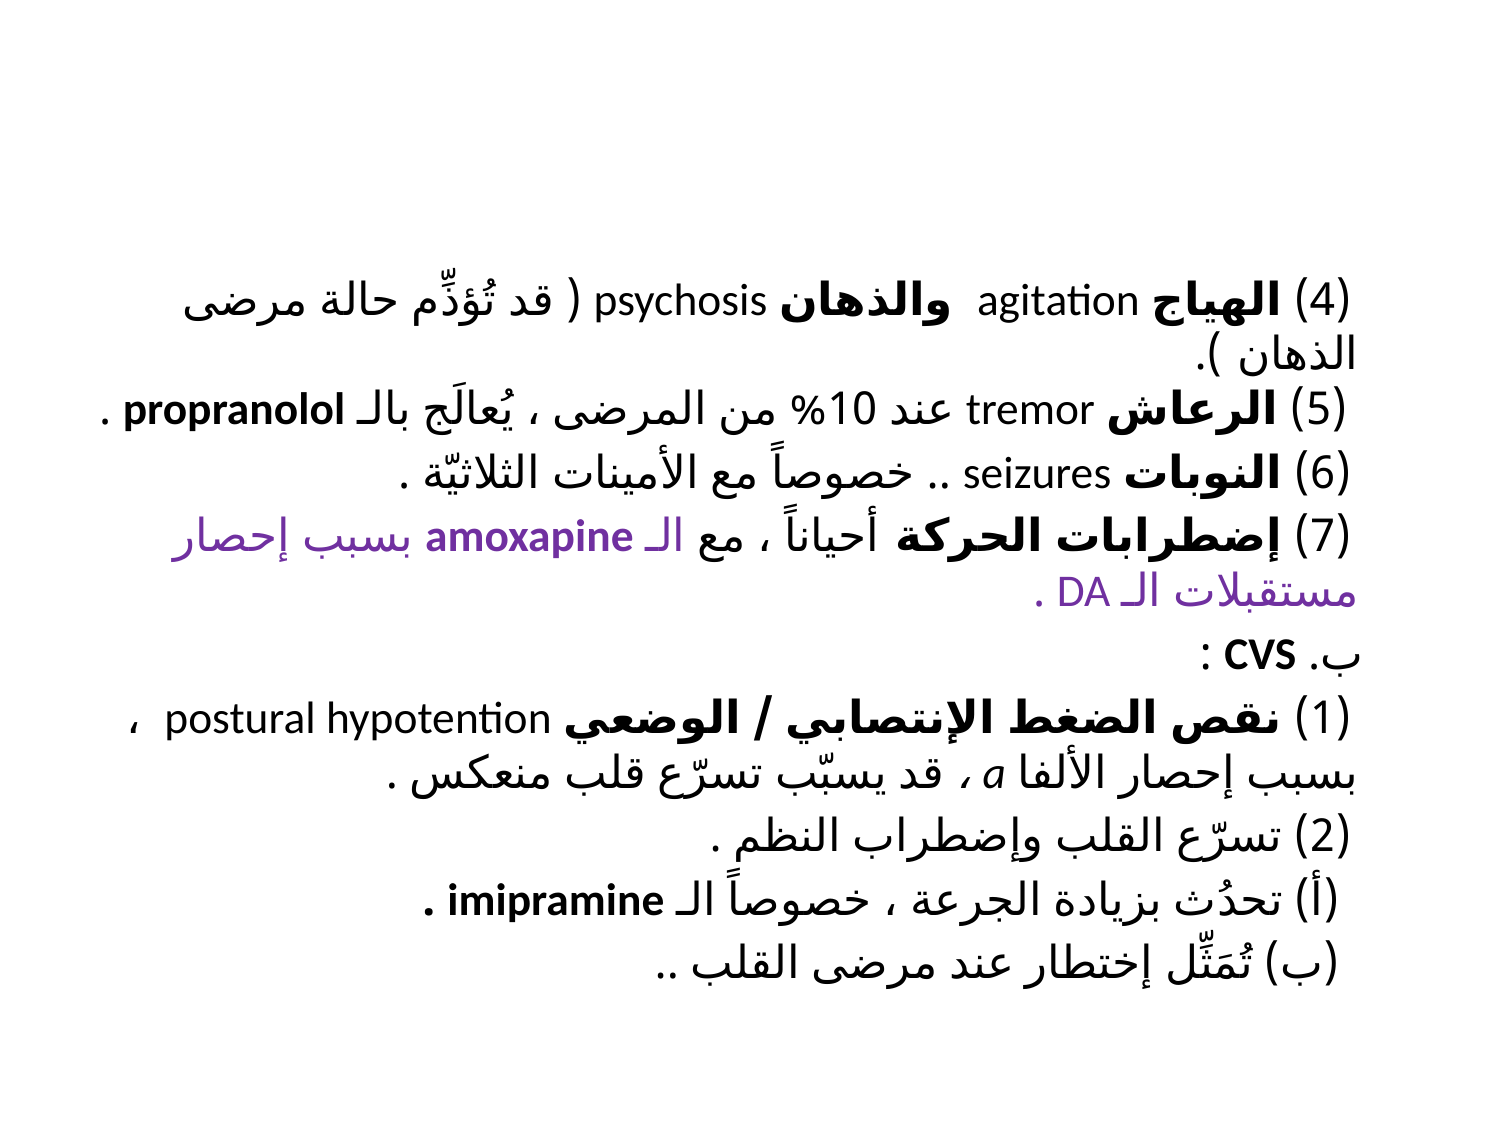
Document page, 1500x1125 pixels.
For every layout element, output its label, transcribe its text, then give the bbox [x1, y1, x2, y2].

list (4) الهياج agitation والذهان psychosis ( قد تُؤذِّم حالة مرضى الذهان ). (5) الرعاش tremor عند 10% من المرضى ، يُعالَج بالـ propranolol . (6) النوبات seizures .. خصوصاً مع الأمينات الثلاثيّة . (7) إضطرابات الحركة أحياناً ، مع الـ amoxapine بسبب إحصار مستقبلات الـ DA . ب. CVS : (1) نقص الضغط الإنتصابي / الوضعي postural hypotention ، بسبب إحصار الألفا a ، قد يسبّب تسرّع قلب منعكس . (2) تسرّع القلب وإضطراب النظم . (أ) تحدُث بزيادة الجرعة ، خصوصاً الـ imipramine . (ب) تُمَثِّل إختطار عند مرضى القلب .. [75, 262, 1425, 1005]
